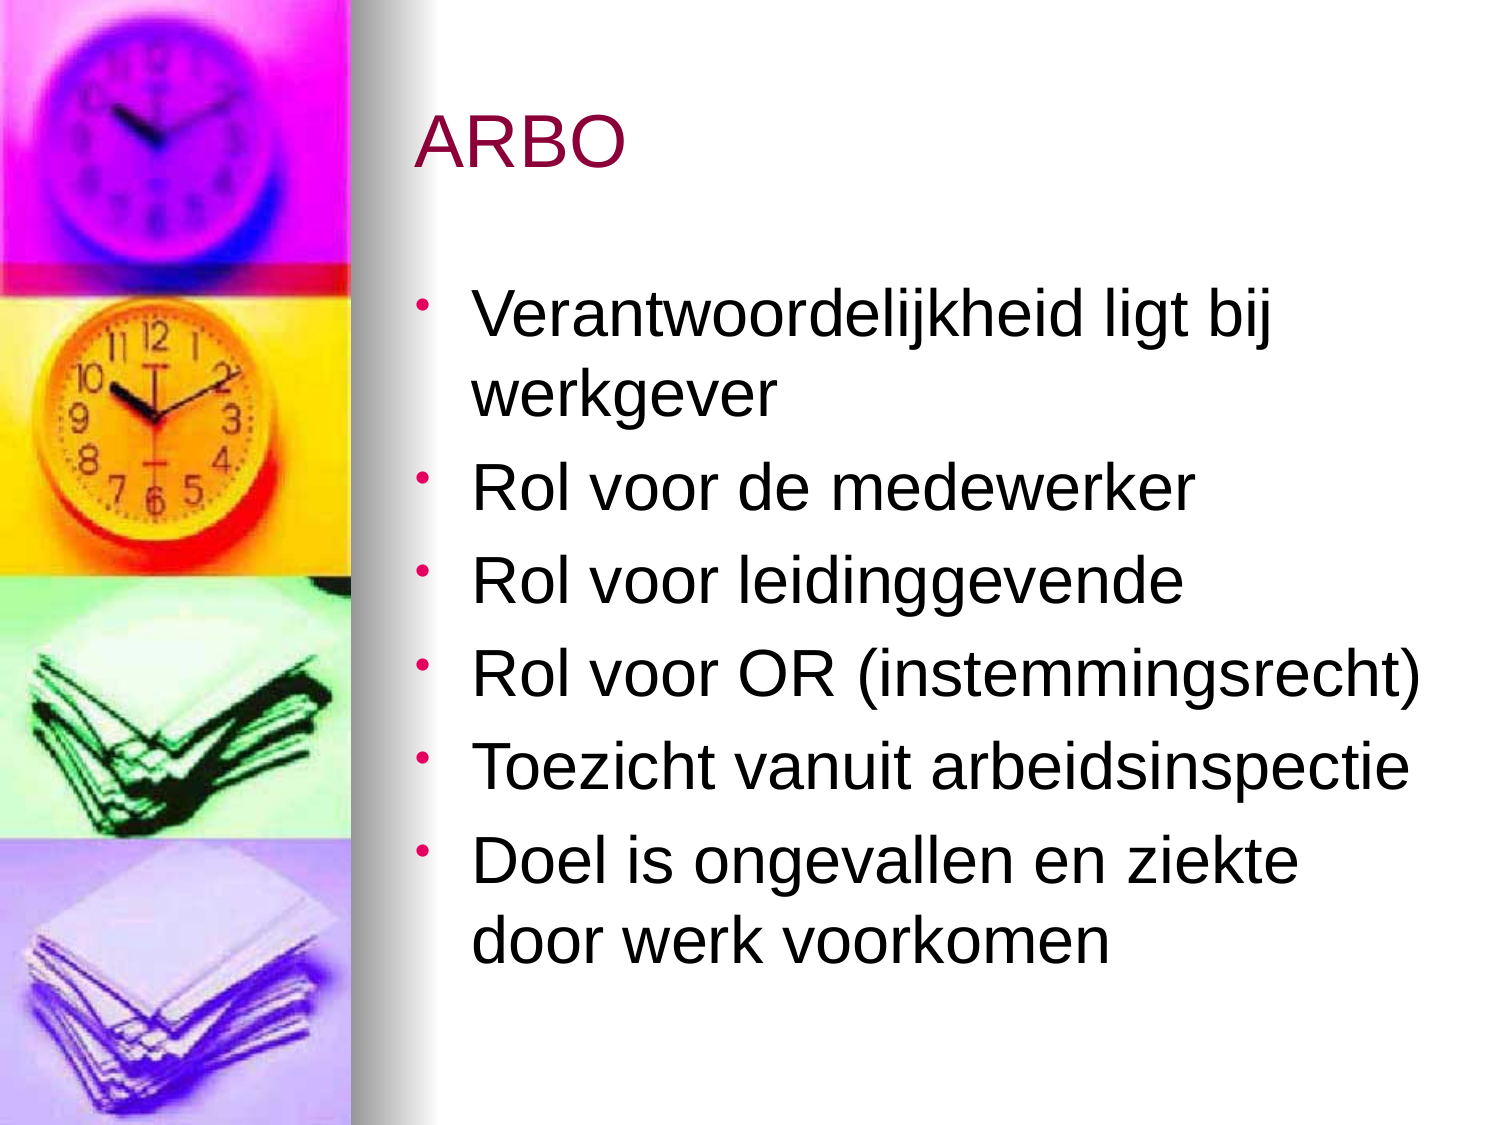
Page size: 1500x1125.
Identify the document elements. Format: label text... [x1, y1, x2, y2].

list Verantwoordelijkheid ligt bij werkgever Rol voor de medewerker Rol voor leidinggevende Rol voor OR (instemmingsrecht) Toezicht vanuit arbeidsinspectie Doel is ongevallen en ziekte door werk voorkomen [399, 262, 1451, 1001]
picture [0, 0, 351, 1125]
title ARBO [399, 37, 1451, 238]
